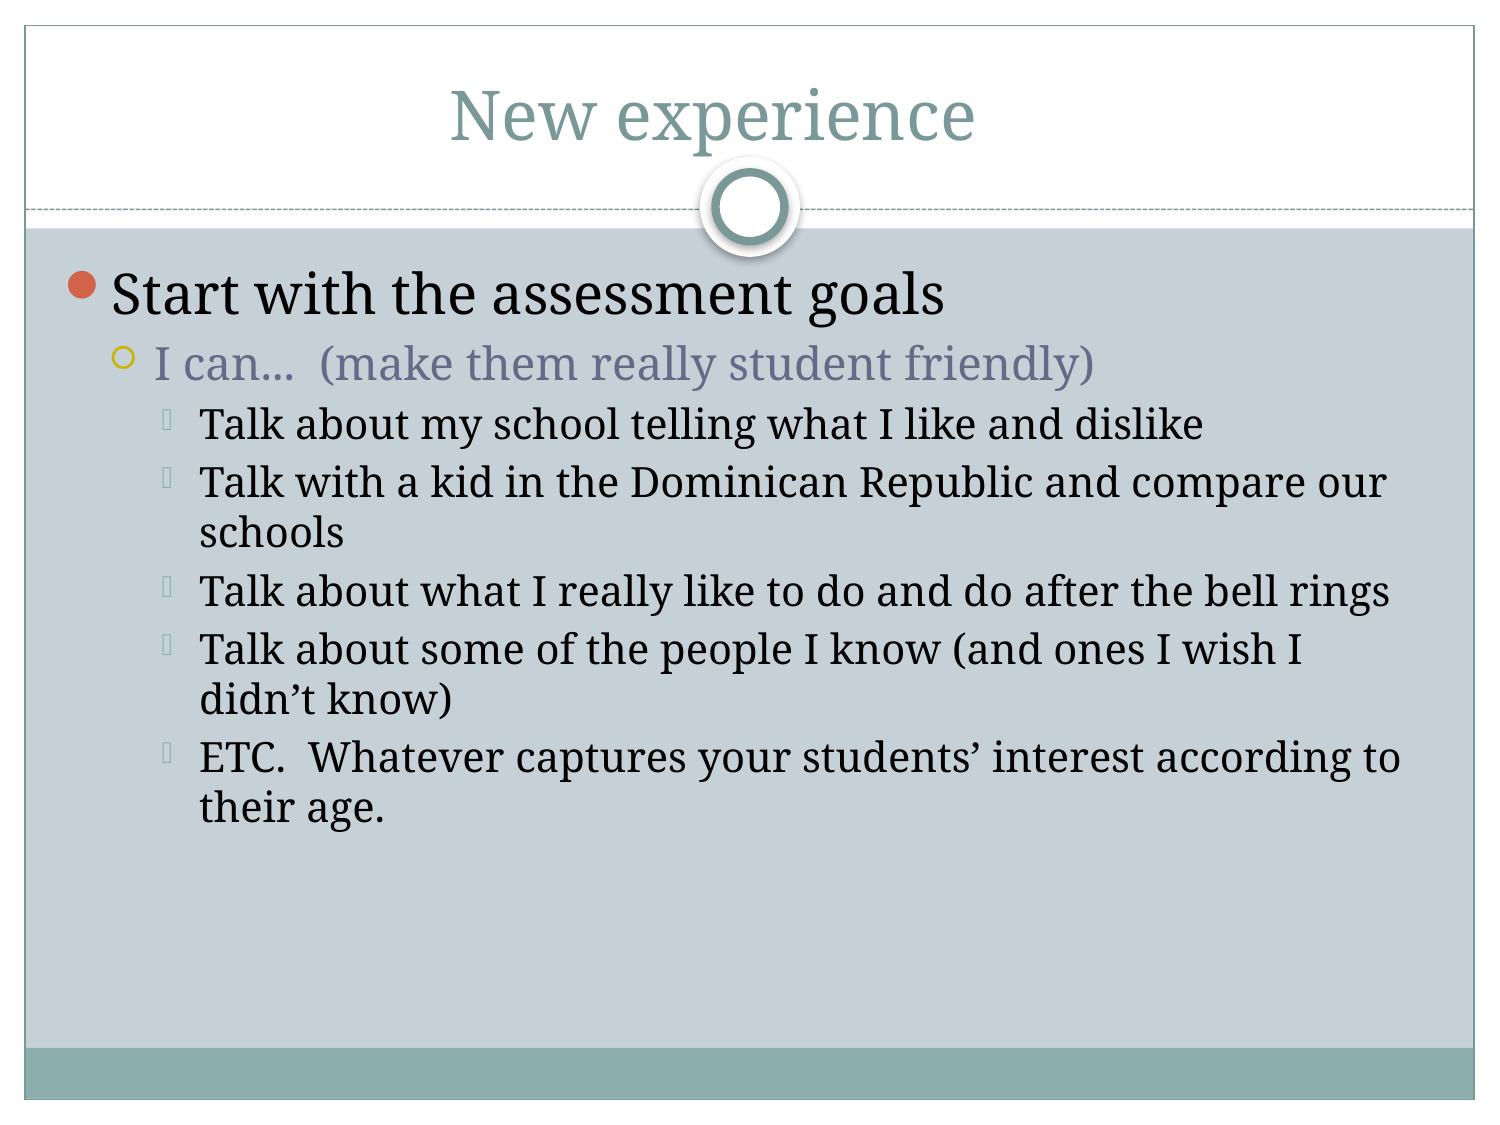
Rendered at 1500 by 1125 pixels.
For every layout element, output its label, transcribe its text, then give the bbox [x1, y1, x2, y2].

title New experience [49, 37, 1450, 162]
list Start with the assessment goals I can... (make them really student friendly) Talk about my school telling what I like and dislike Talk with a kid in the Dominican Republic and compare our schools Talk about what I really like to do and do after the bell rings Talk about some of the people I know (and ones I wish I didn’t know) ETC. Whatever captures your students’ interest according to their age. [49, 250, 1445, 1001]
